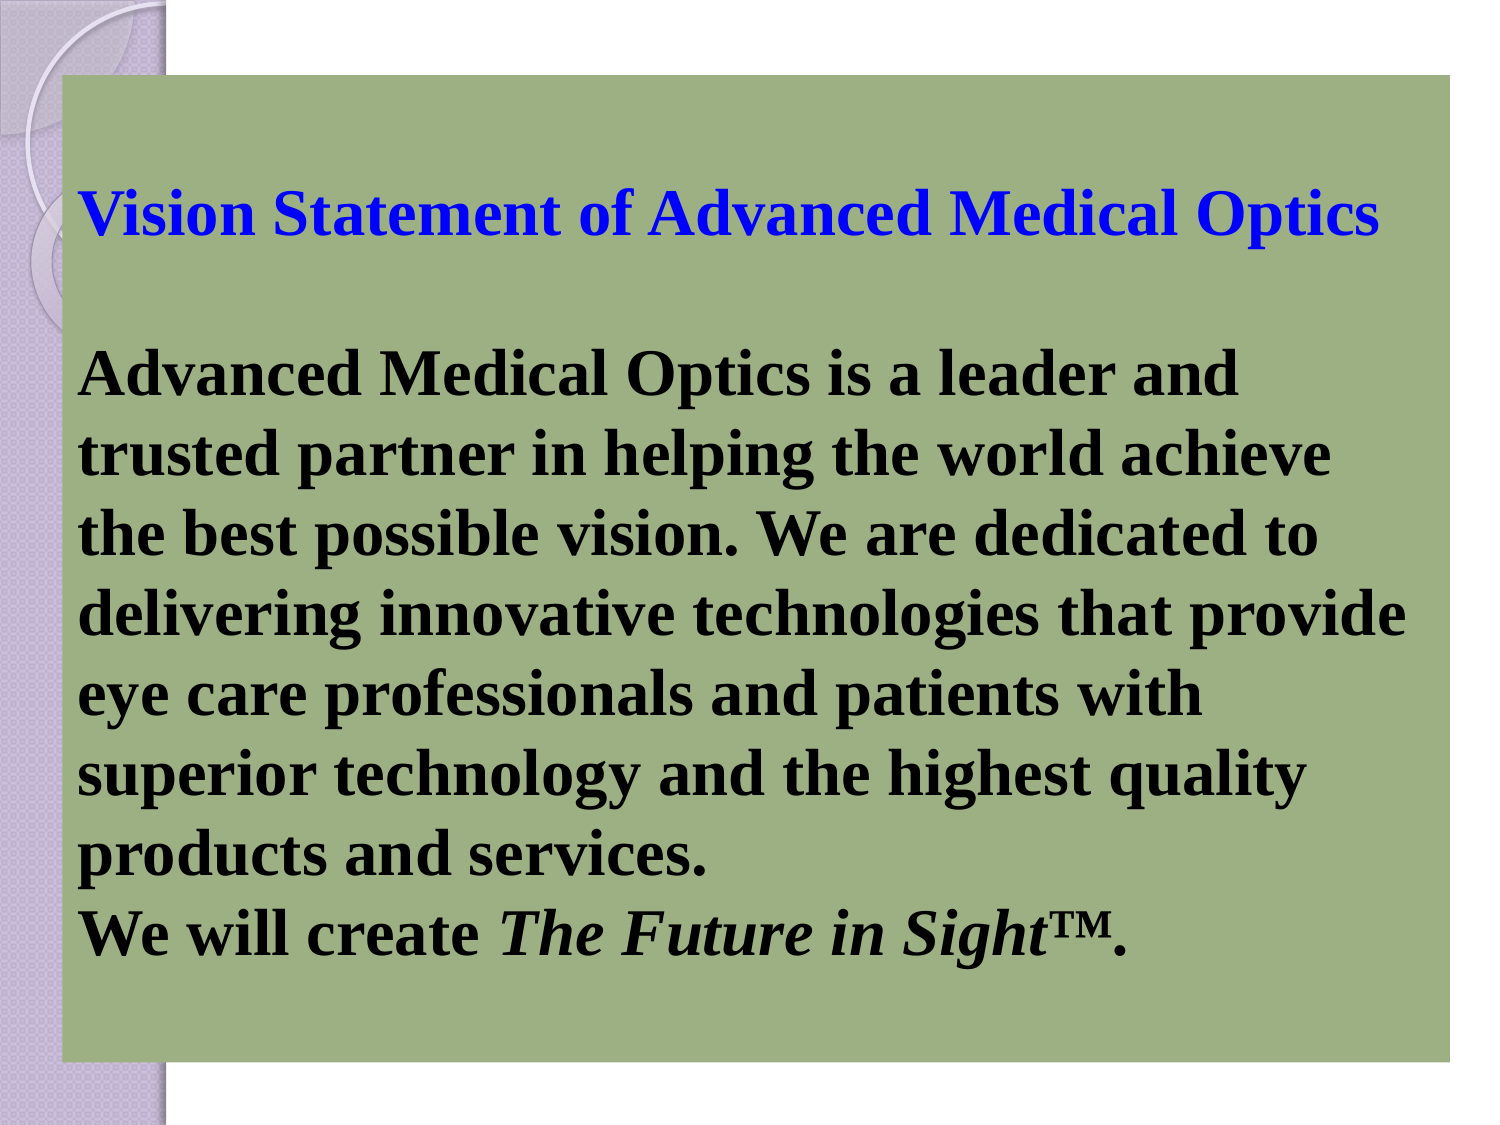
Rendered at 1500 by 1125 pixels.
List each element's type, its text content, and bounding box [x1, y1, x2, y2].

title Vision Statement of Advanced Medical Optics Advanced Medical Optics is a leader and trusted partner in helping the world achieve the best possible vision. We are dedicated to delivering innovative technologies that provide eye care professionals and patients with superior technology and the highest quality products and services. We will create The Future in Sight™. [62, 75, 1450, 1063]
